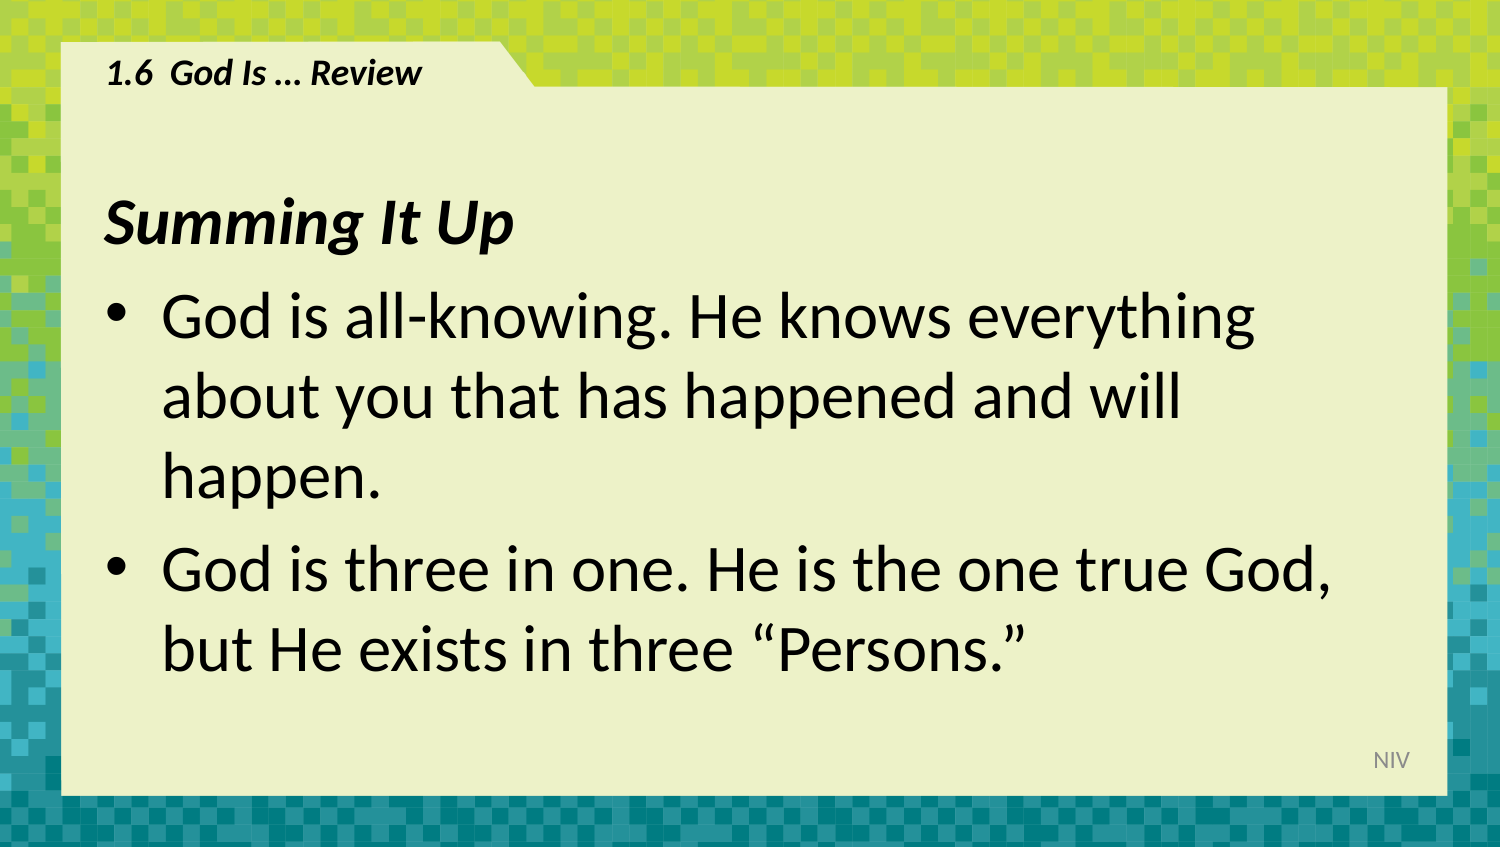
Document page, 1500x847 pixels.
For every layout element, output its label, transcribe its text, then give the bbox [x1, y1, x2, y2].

title 1.6 God Is … Review [89, 33, 1420, 108]
picture [0, 0, 1500, 847]
list Summing It Up God is all-knowing. He knows everything about you that has happened and will happen. God is three in one. He is the one true God, but He exists in three “Persons.” [89, 141, 1403, 722]
footer NIV [950, 736, 1425, 782]
